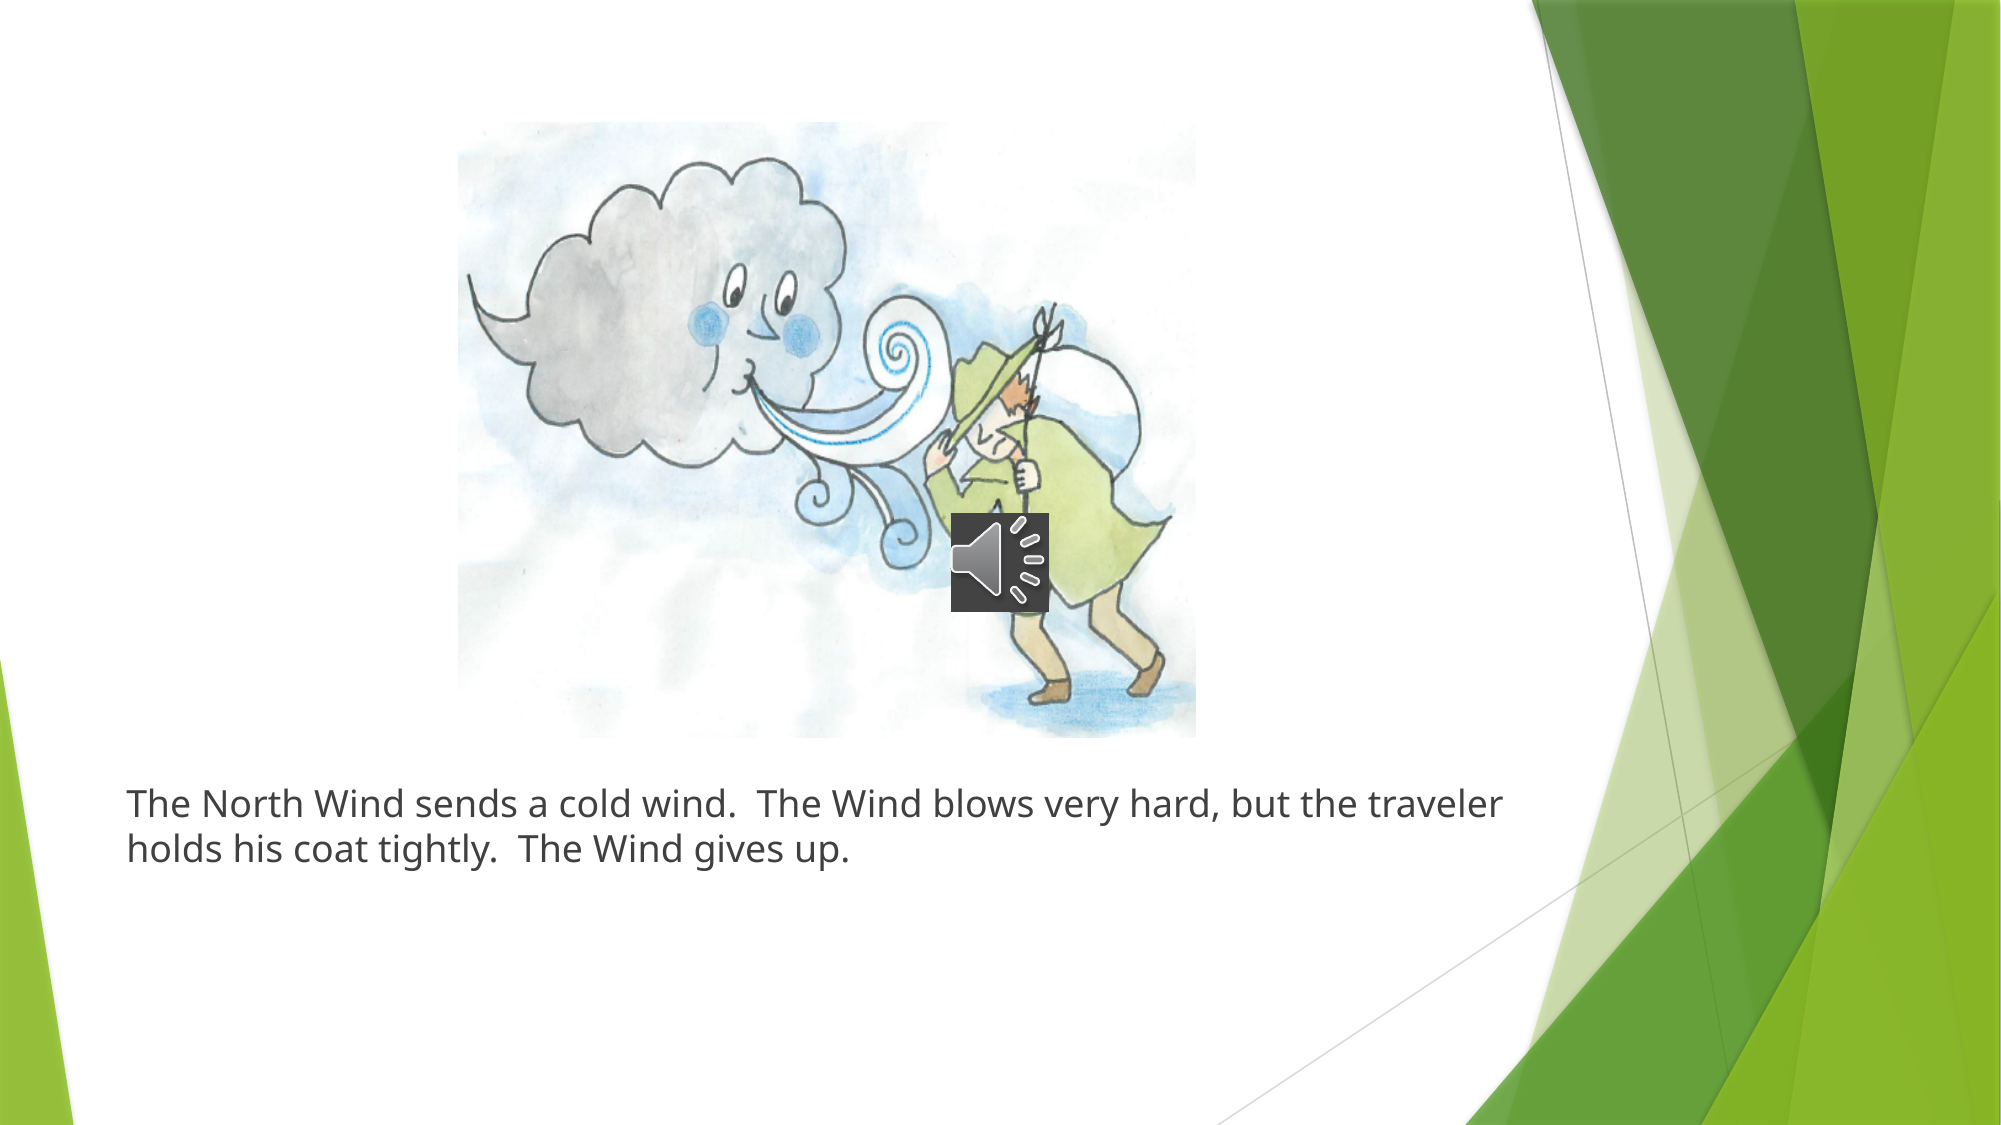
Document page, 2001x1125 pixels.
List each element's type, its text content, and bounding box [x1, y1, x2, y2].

picture [457, 122, 1197, 739]
list The North Wind sends a cold wind. The Wind blows very hard, but the traveler holds his coat tightly. The Wind gives up. [111, 772, 1522, 992]
